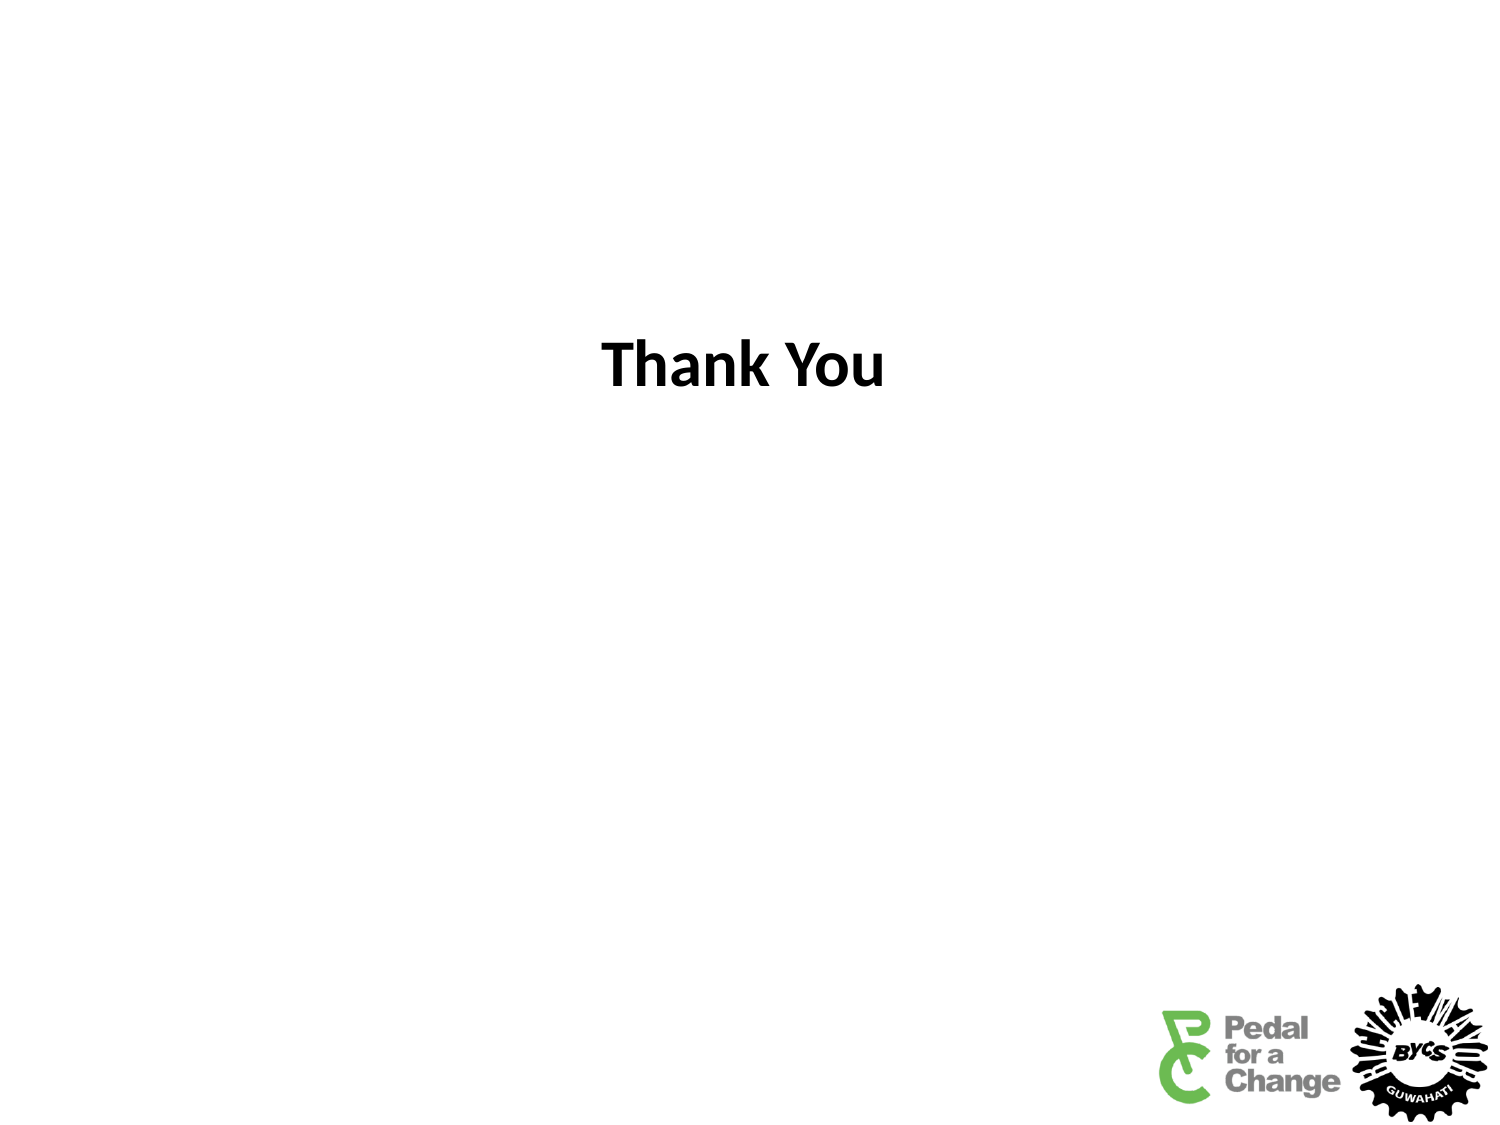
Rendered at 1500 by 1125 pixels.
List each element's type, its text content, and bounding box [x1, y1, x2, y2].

text_box Thank You [200, 312, 1288, 408]
picture [1147, 984, 1488, 1123]
